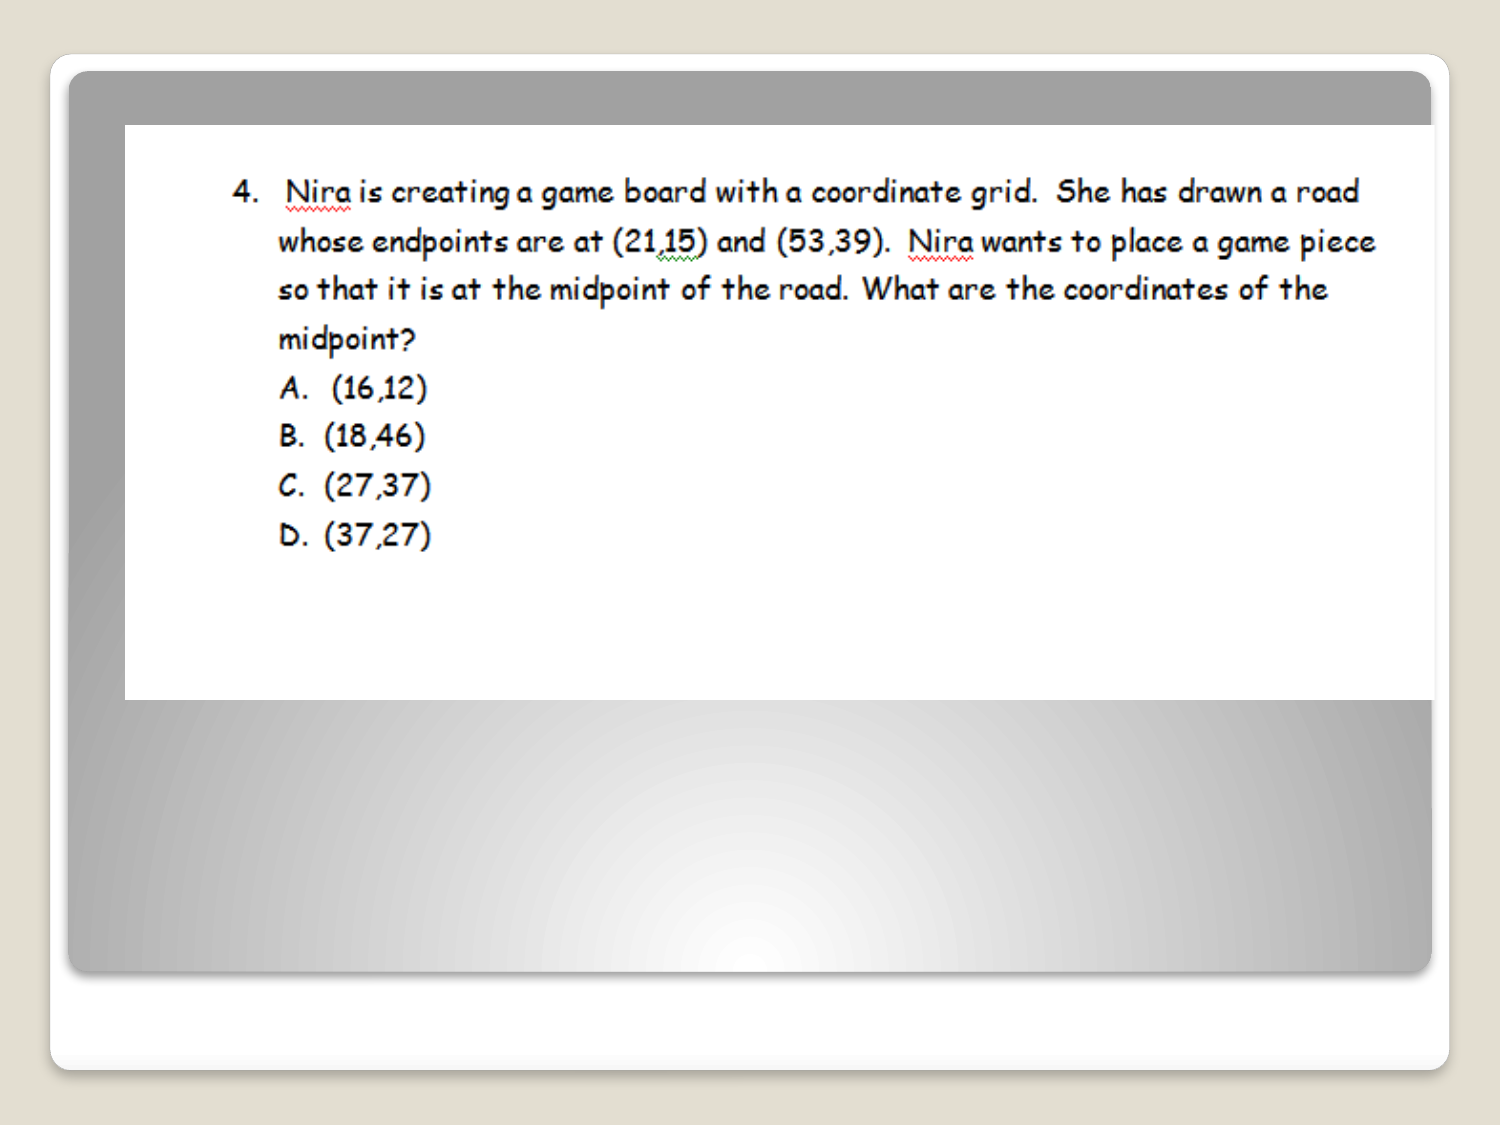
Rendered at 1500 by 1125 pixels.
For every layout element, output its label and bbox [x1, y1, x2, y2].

list [124, 124, 1435, 701]
